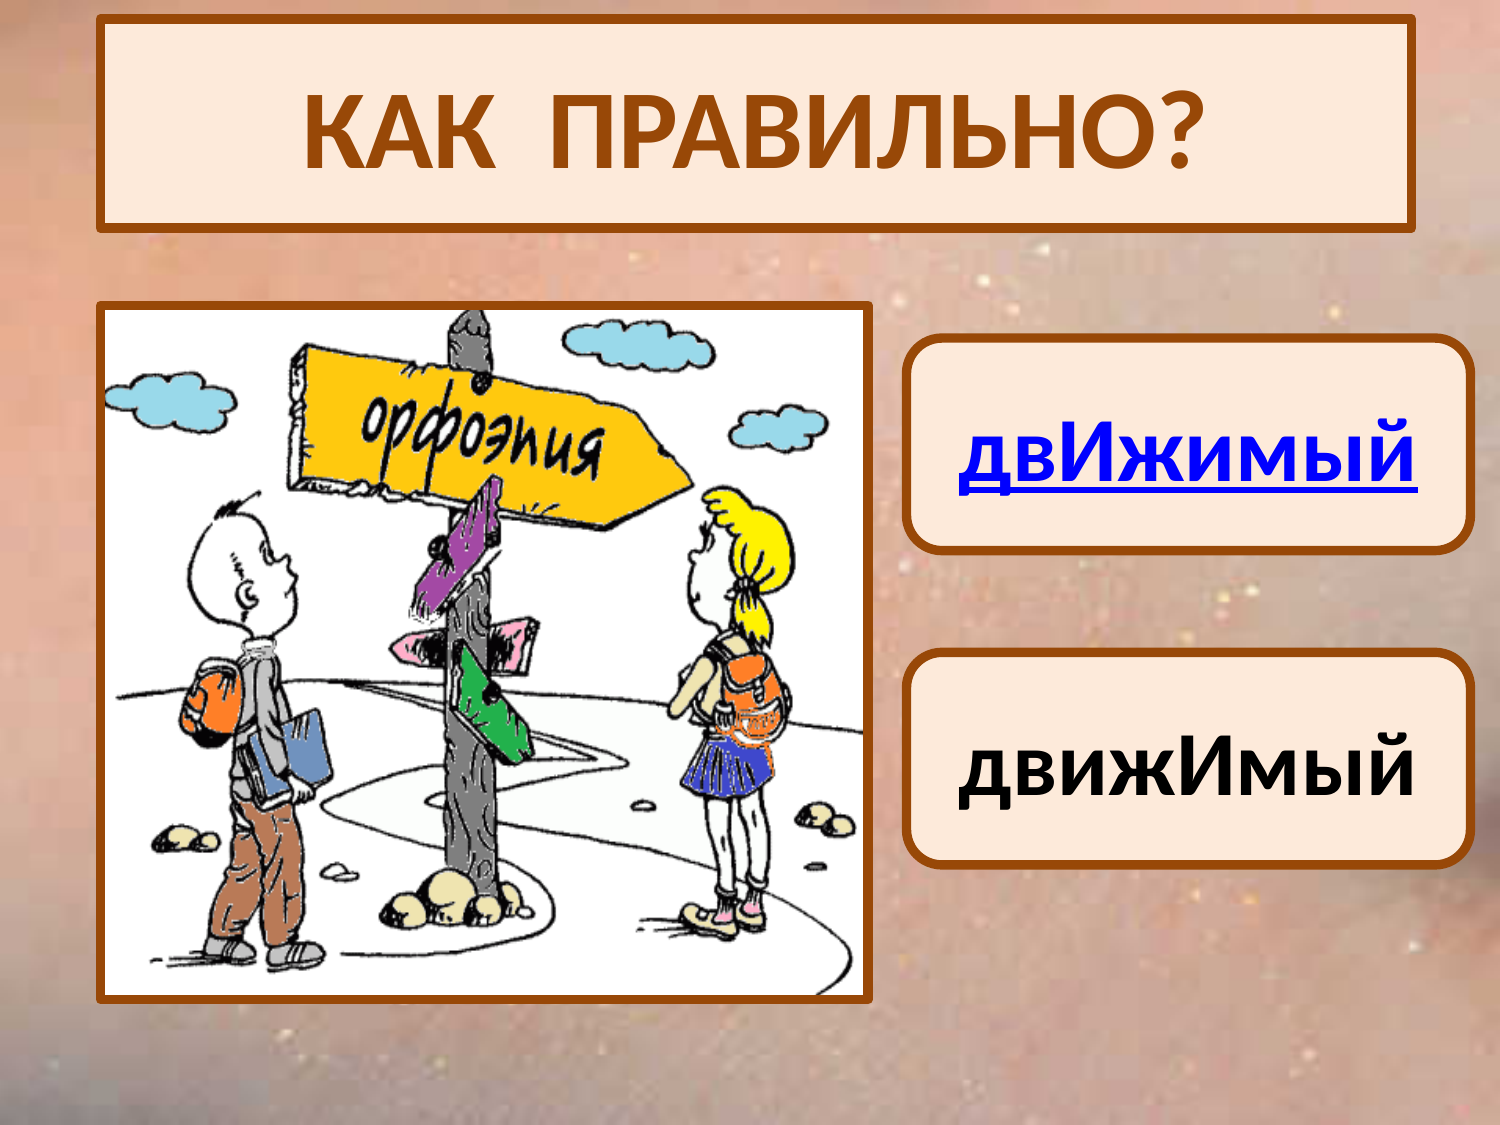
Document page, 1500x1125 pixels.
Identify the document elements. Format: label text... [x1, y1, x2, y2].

text_box двИжимый [904, 335, 1473, 553]
text_box [99, 303, 870, 1002]
text_box движИмый [904, 650, 1473, 868]
picture [0, 0, 1500, 1125]
text_box КАК ПРАВИЛЬНО? [98, 17, 1413, 230]
